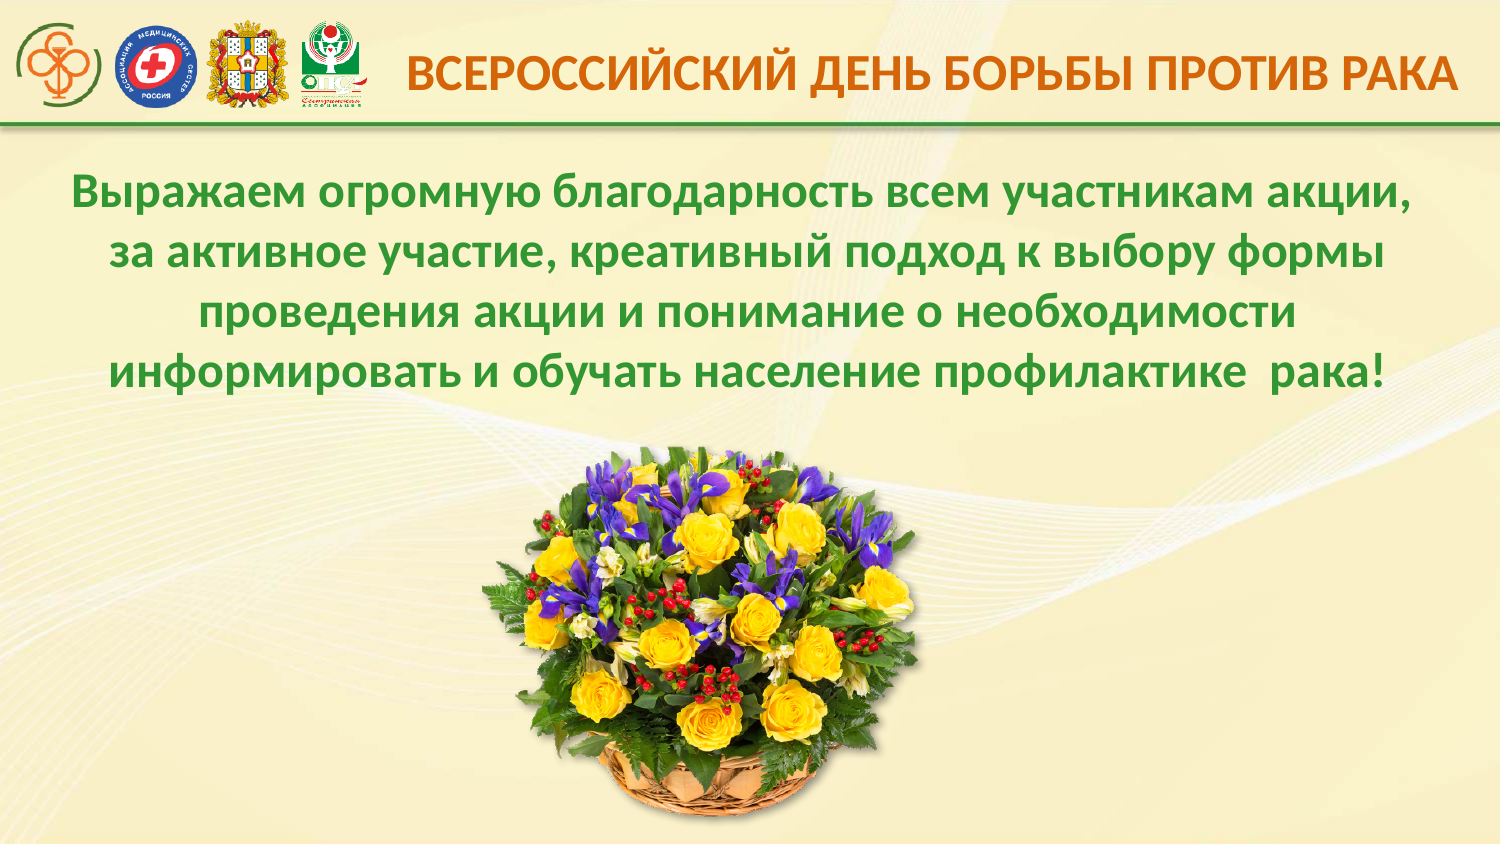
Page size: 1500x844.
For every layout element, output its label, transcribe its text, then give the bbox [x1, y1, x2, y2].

picture [0, 0, 1500, 844]
text_box ВСЕРОССИЙСКИЙ ДЕНЬ БОРЬБЫ ПРОТИВ РАКА [371, 31, 1500, 109]
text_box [13, 18, 367, 111]
text_box Выражаем огромную благодарность всем участникам акции, за активное участие, креативный подход к выбору формы проведения акции и понимание о необходимости информировать и обучать население профилактике рака! [25, 150, 1471, 405]
